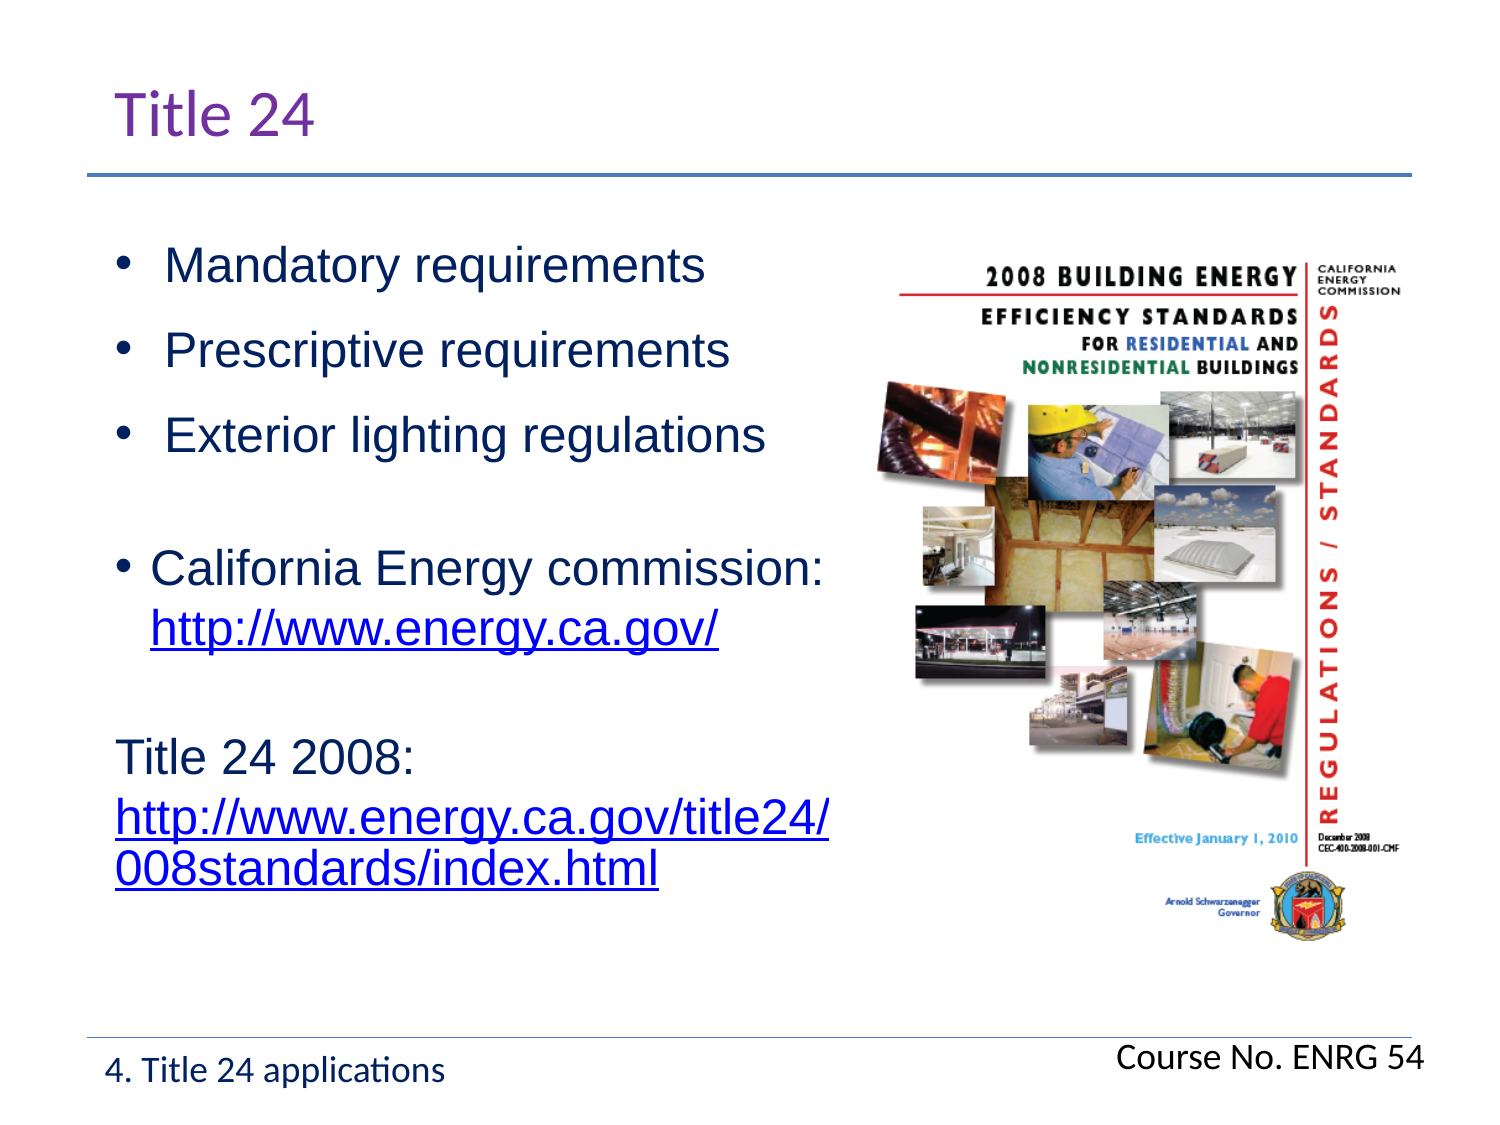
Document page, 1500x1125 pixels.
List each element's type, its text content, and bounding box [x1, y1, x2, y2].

picture [829, 212, 1430, 988]
text_box Title 24 [99, 62, 1400, 158]
text_box Mandatory requirements Prescriptive requirements Exterior lighting regulations California Energy commission: http://www.energy.ca.gov/ Title 24 2008: http://www.energy.ca.gov/title24/2008standards/index.html [99, 224, 824, 853]
text_box 4. Title 24 applications [89, 1045, 461, 1098]
text_box Course No. ENRG 54 [1101, 1024, 1441, 1085]
